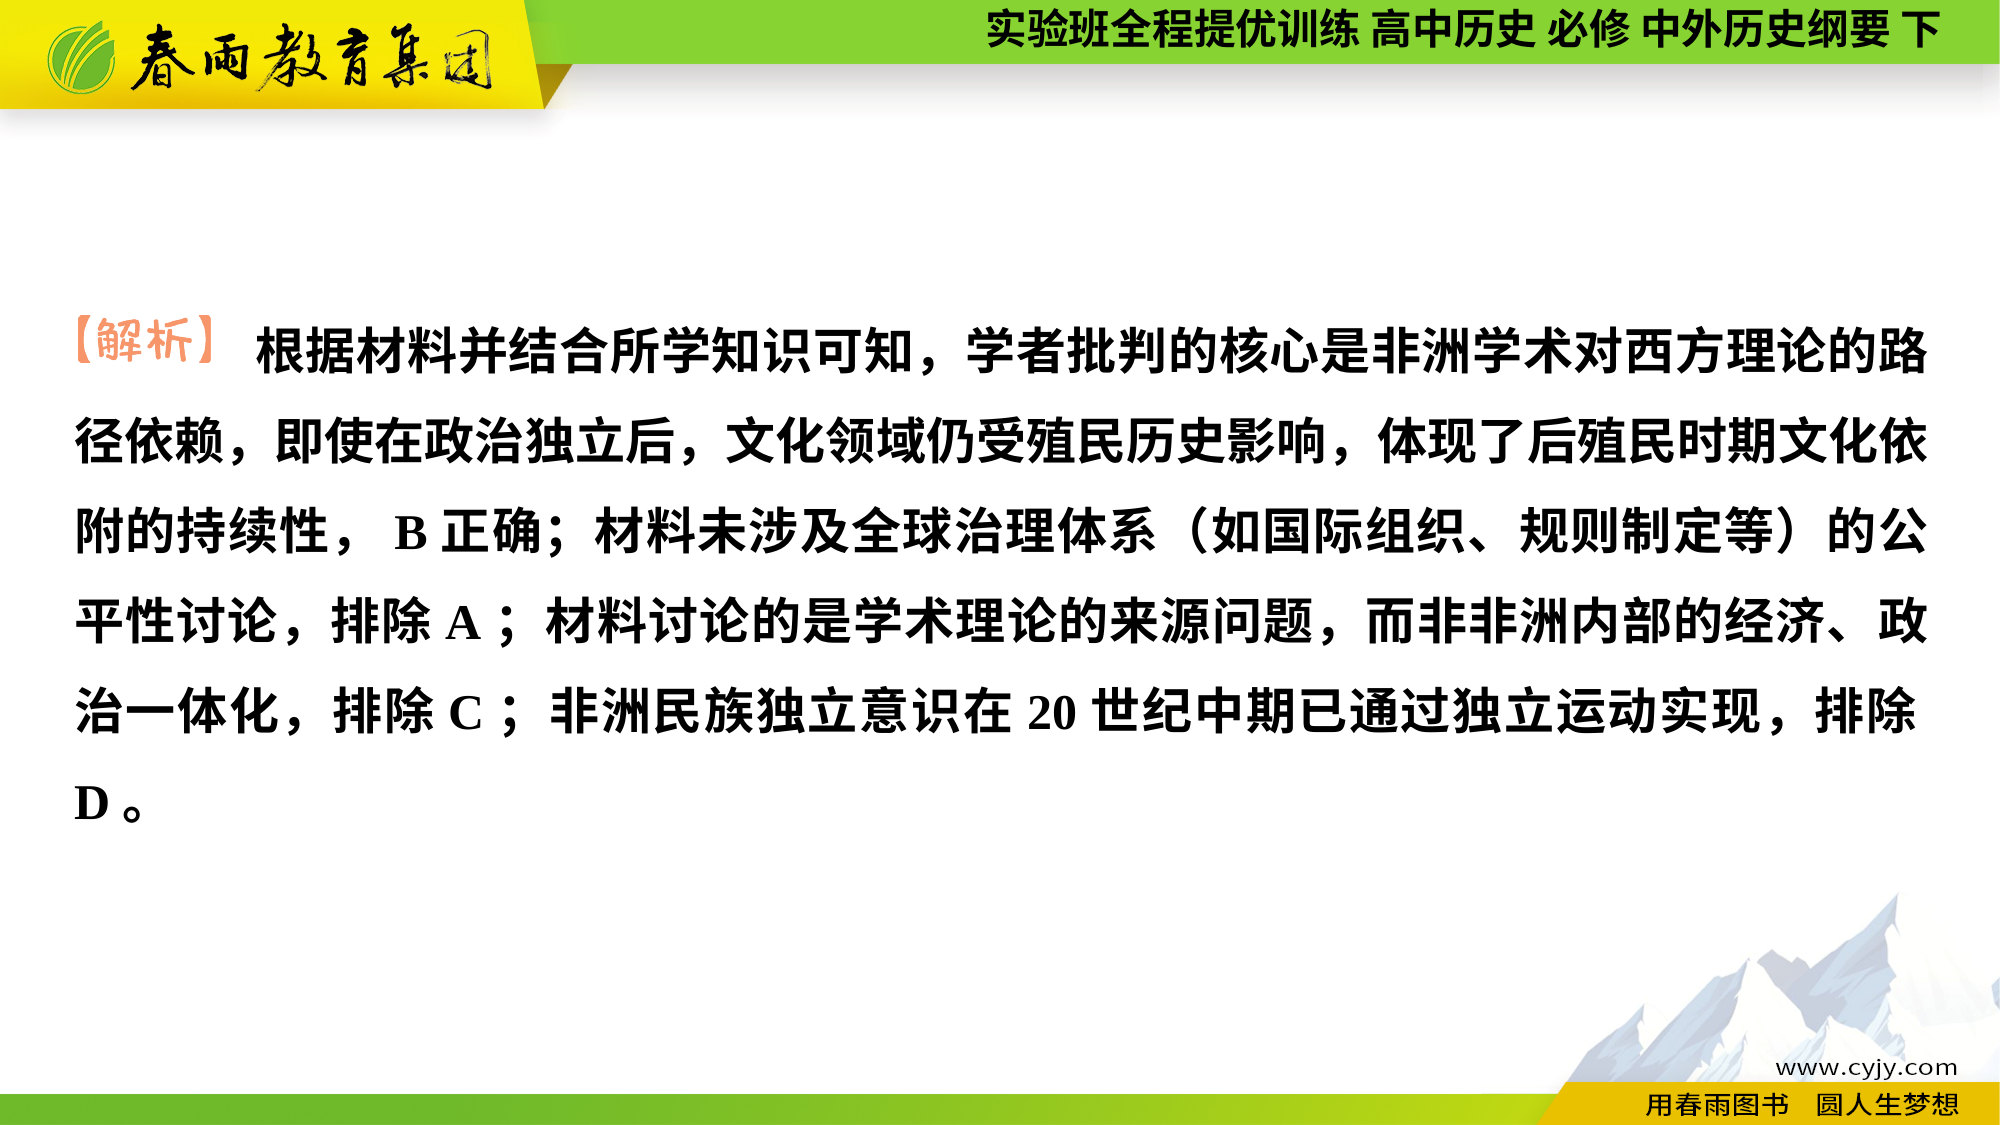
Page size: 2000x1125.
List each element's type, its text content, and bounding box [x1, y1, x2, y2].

picture [0, 0, 2000, 1125]
list 根据材料并结合所学知识可知，学者批判的核心是非洲学术对西方理论的路径依赖，即使在政治独立后，文化领域仍受殖民历史影响，体现了后殖民时期文化依附的持续性，B正确；材料未涉及全球治理体系（如国际组织、规则制定等）的公平性讨论，排除A；材料讨论的是学术理论的来源问题，而非非洲内部的经济、政治一体化，排除C；非洲民族独立意识在20世纪中期已通过独立运动实现，排除D。 [59, 281, 1944, 740]
